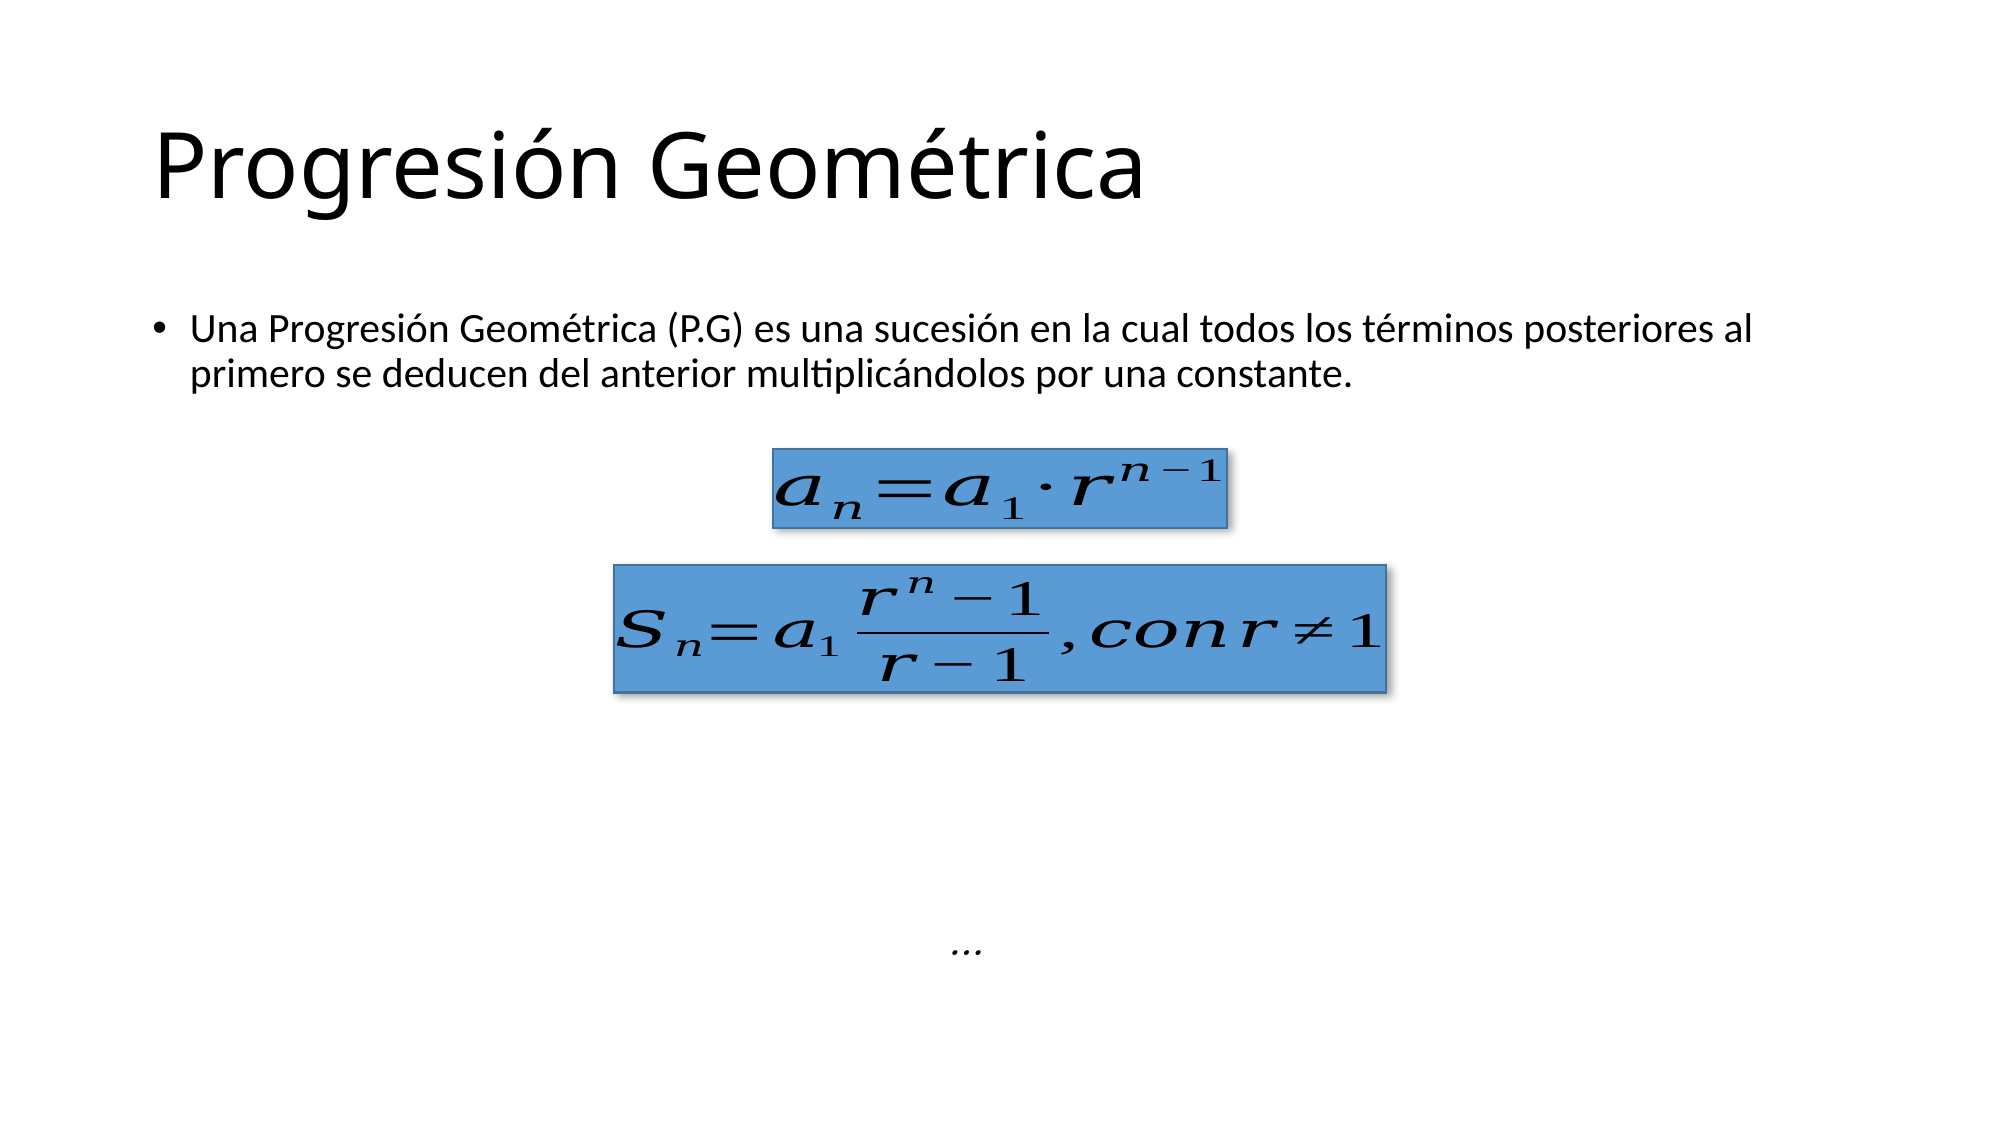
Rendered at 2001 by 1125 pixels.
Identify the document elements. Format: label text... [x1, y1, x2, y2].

title Progresión Geométrica [137, 59, 1863, 278]
list Una Progresión Geométrica (P.G) es una sucesión en la cual todos los términos posteriores al primero se deducen del anterior multiplicándolos por una constante. [137, 299, 1863, 1014]
